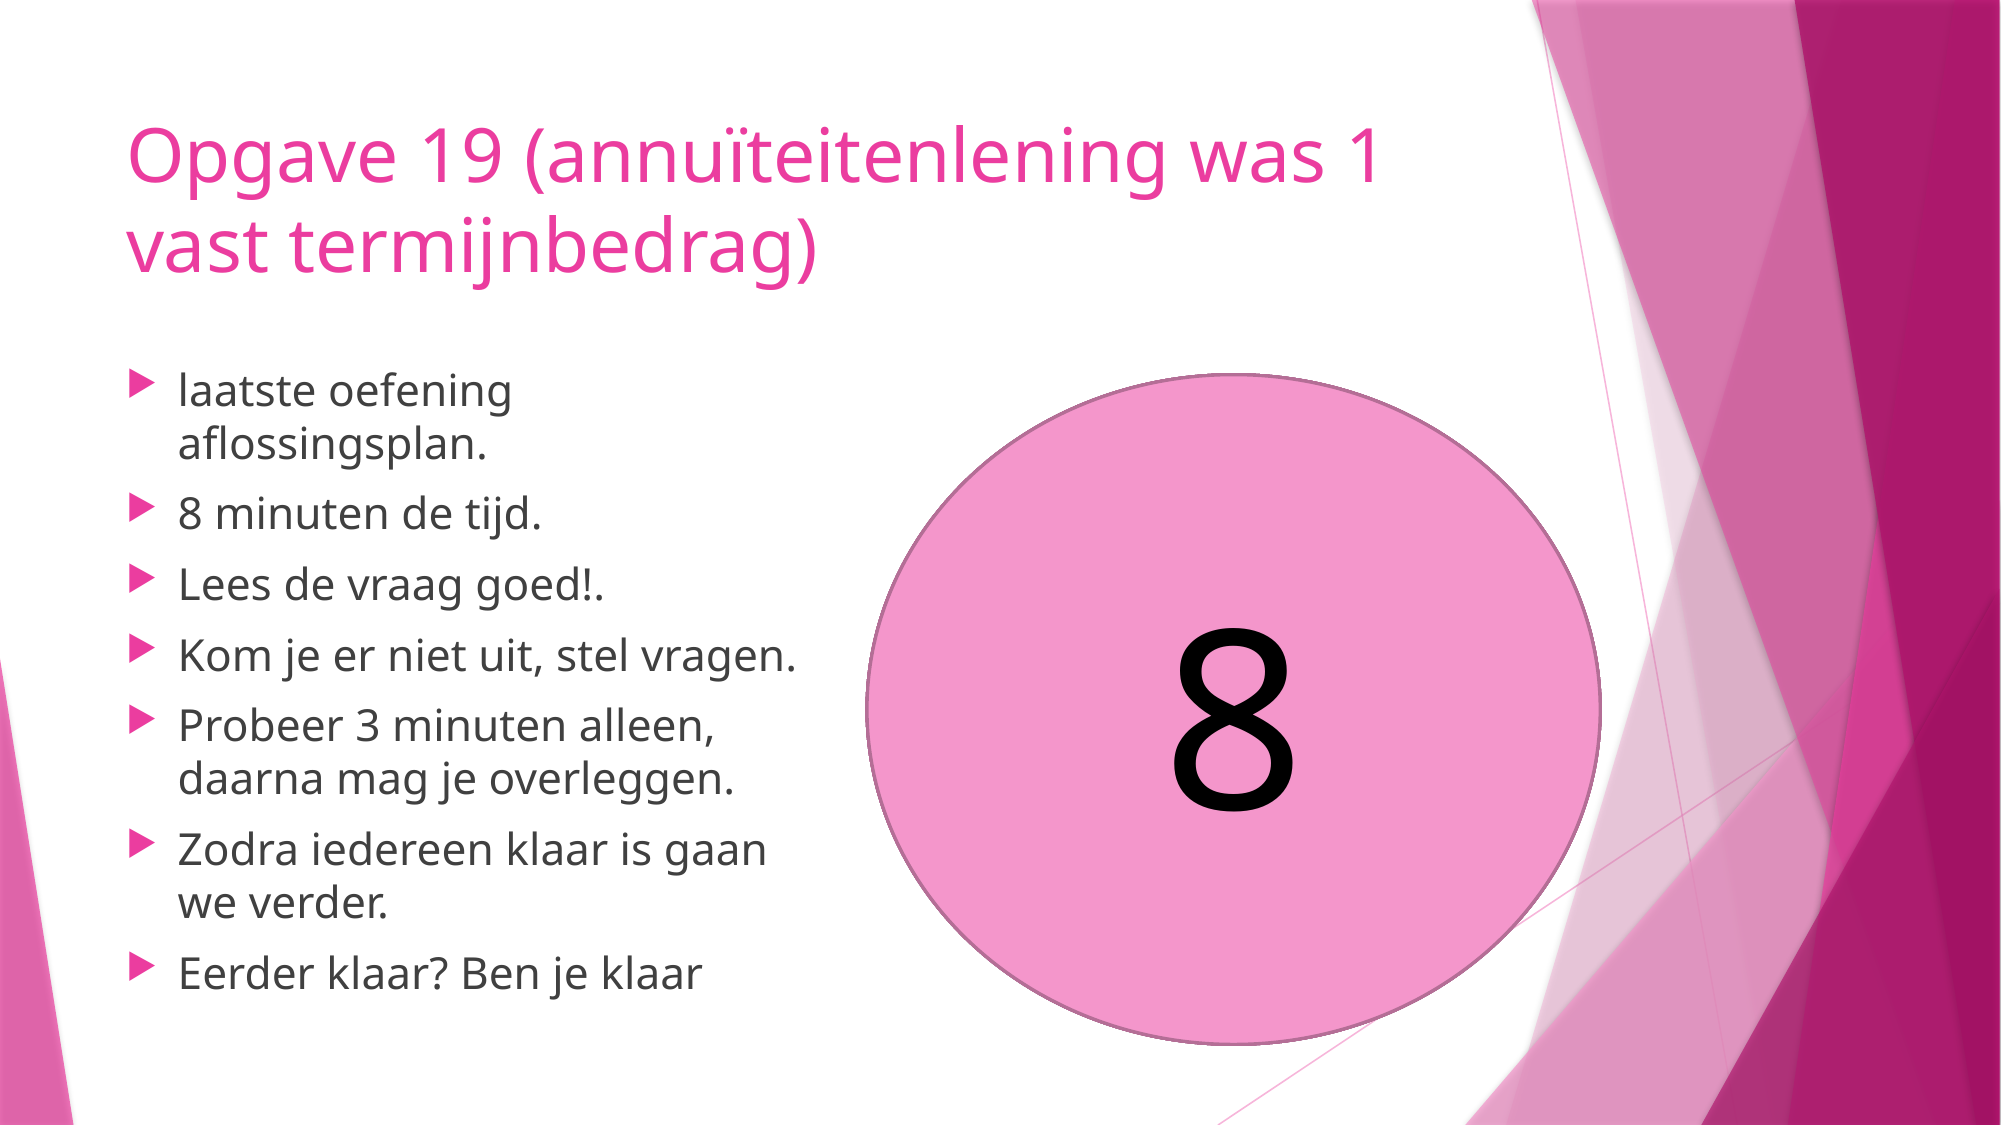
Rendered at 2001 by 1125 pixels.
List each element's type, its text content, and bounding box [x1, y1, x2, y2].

title Opgave 19 (annuïteitenlening was 1 vast termijnbedrag) [111, 99, 1522, 317]
text_box 8 [865, 373, 1602, 1046]
list laatste oefening aflossingsplan. 8 minuten de tijd. Lees de vraag goed!. Kom je er niet uit, stel vragen. Probeer 3 minuten alleen, daarna mag je overleggen. Zodra iedereen klaar is gaan we verder. Eerder klaar? Ben je klaar [111, 354, 823, 1009]
